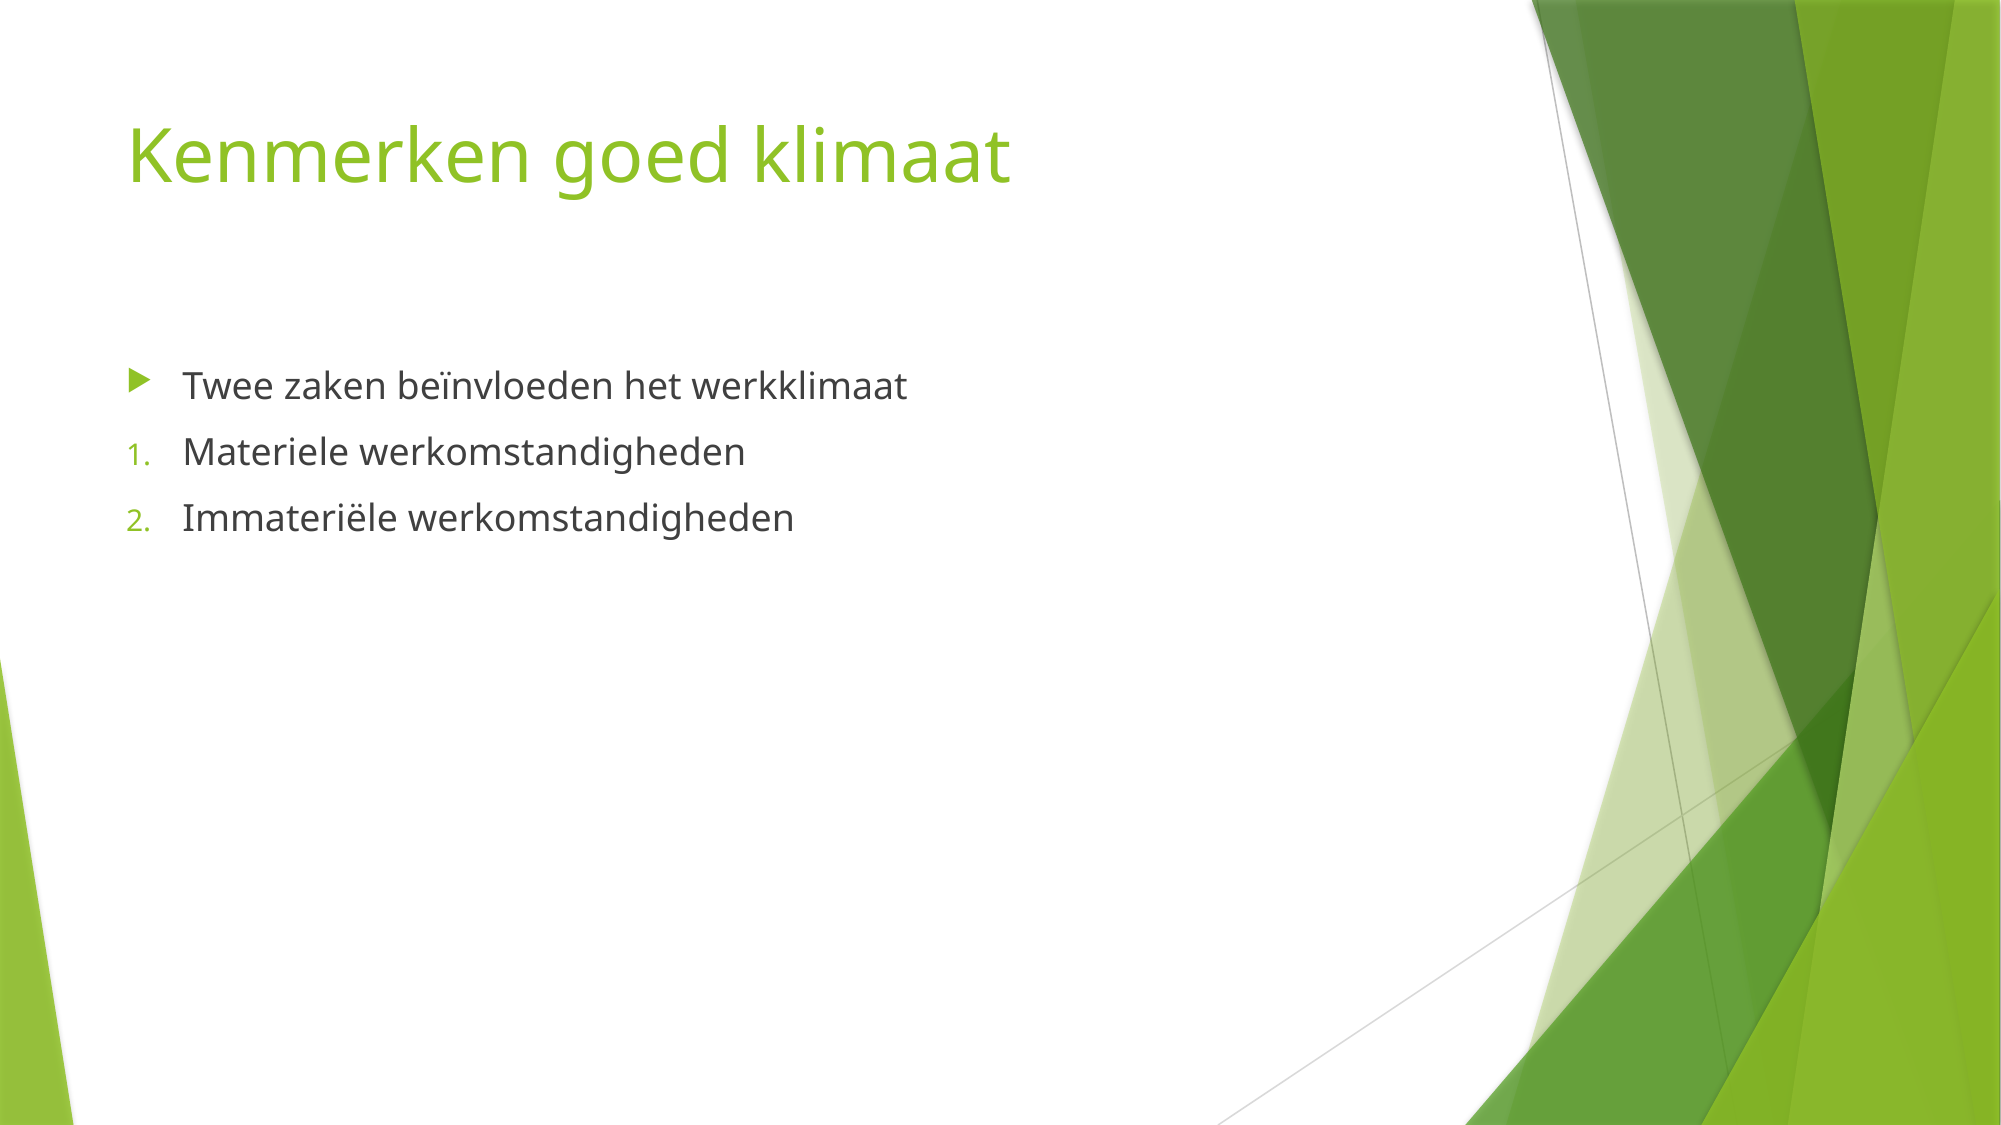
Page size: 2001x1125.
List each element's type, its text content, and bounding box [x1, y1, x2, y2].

list Twee zaken beïnvloeden het werkklimaat Materiele werkomstandigheden Immateriële werkomstandigheden [111, 354, 1522, 992]
title Kenmerken goed klimaat [111, 99, 1522, 317]
